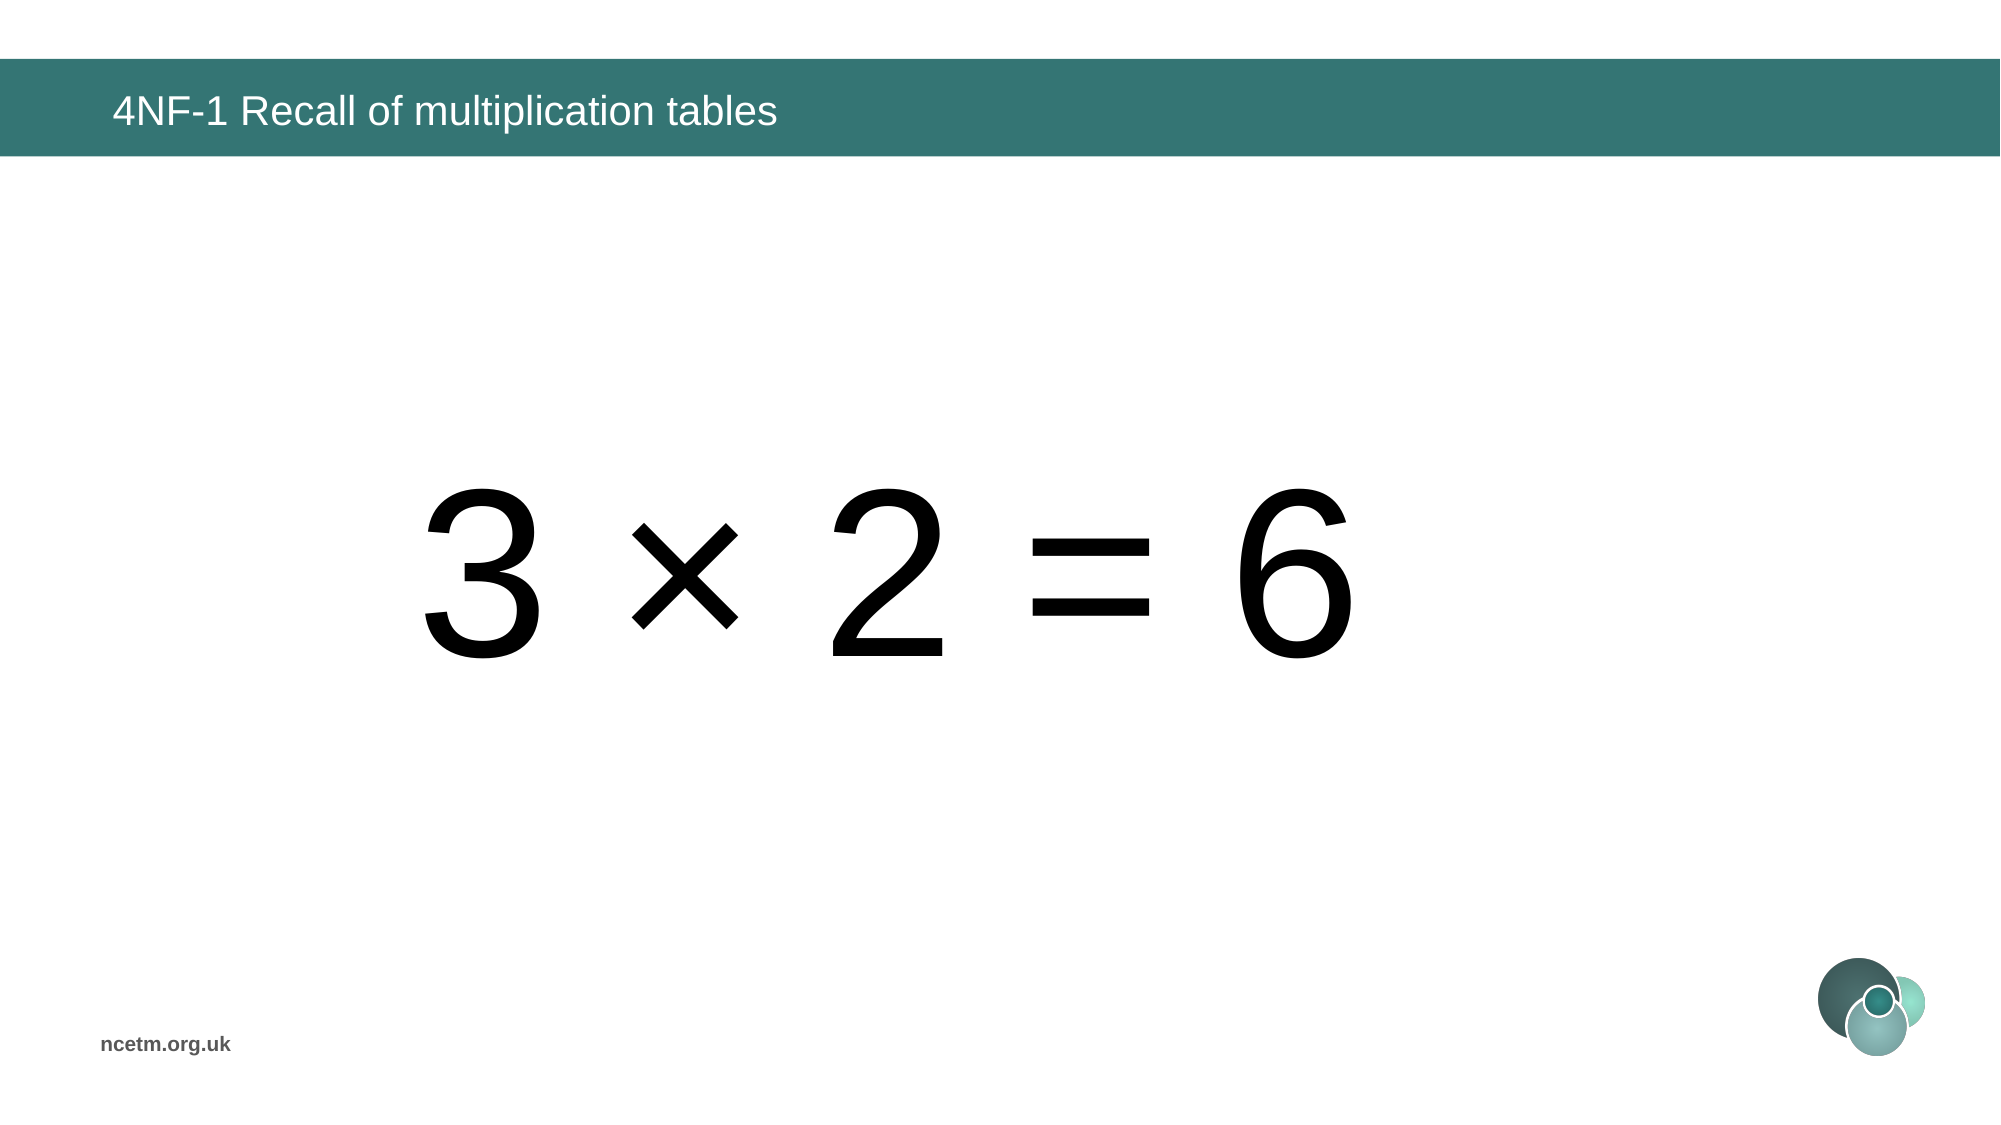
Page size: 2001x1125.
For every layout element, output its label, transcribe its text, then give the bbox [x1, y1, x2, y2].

picture [1818, 958, 1925, 1056]
title 4NF-1 Recall of multiplication tables [97, 76, 1945, 147]
text_box 6 [1213, 409, 1377, 712]
text_box 3 × 2 = [401, 409, 1213, 712]
